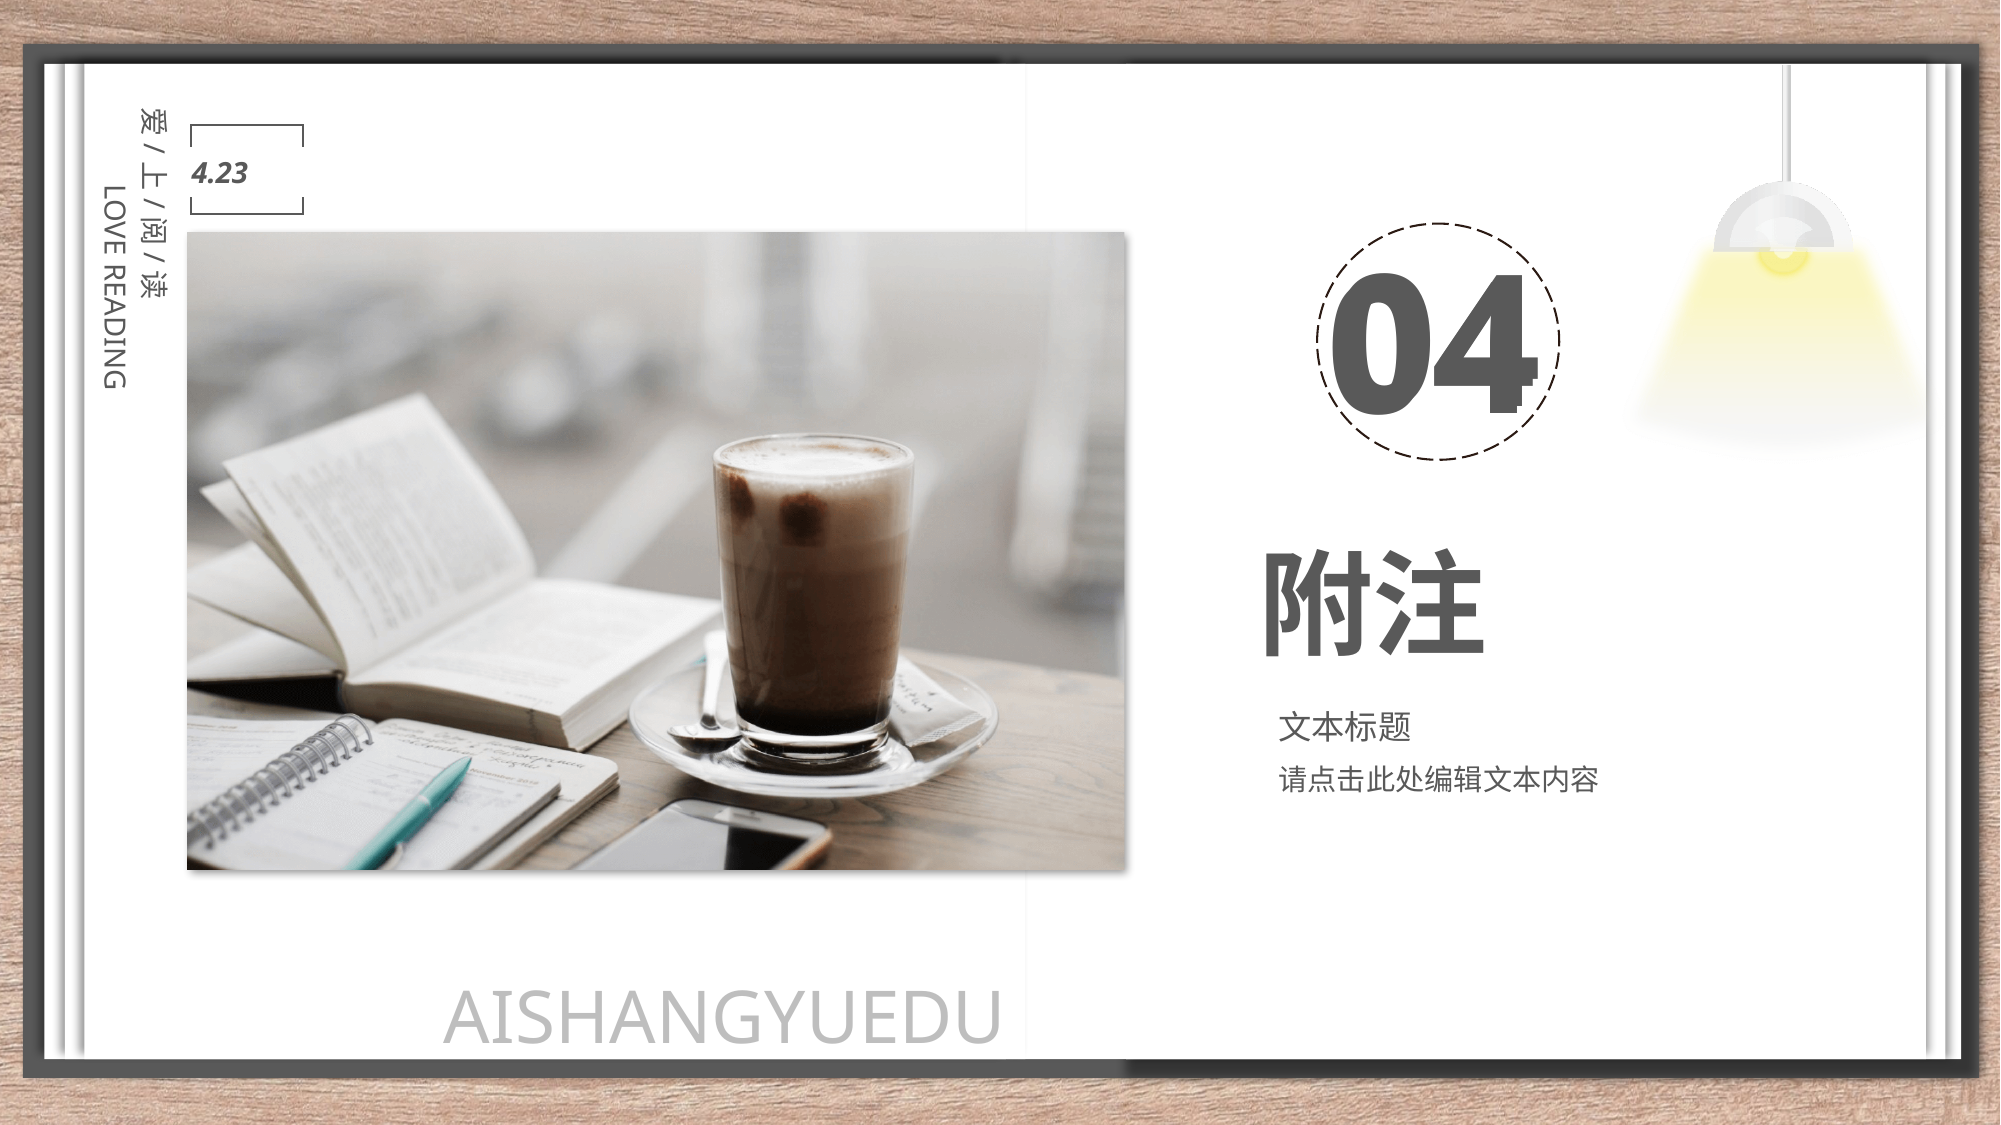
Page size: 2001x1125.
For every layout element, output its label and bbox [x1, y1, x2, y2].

text_box [1317, 215, 1560, 460]
text_box [176, 125, 326, 214]
text_box [44, 63, 1962, 1060]
text_box [1263, 698, 1627, 805]
picture [0, 0, 2000, 1125]
